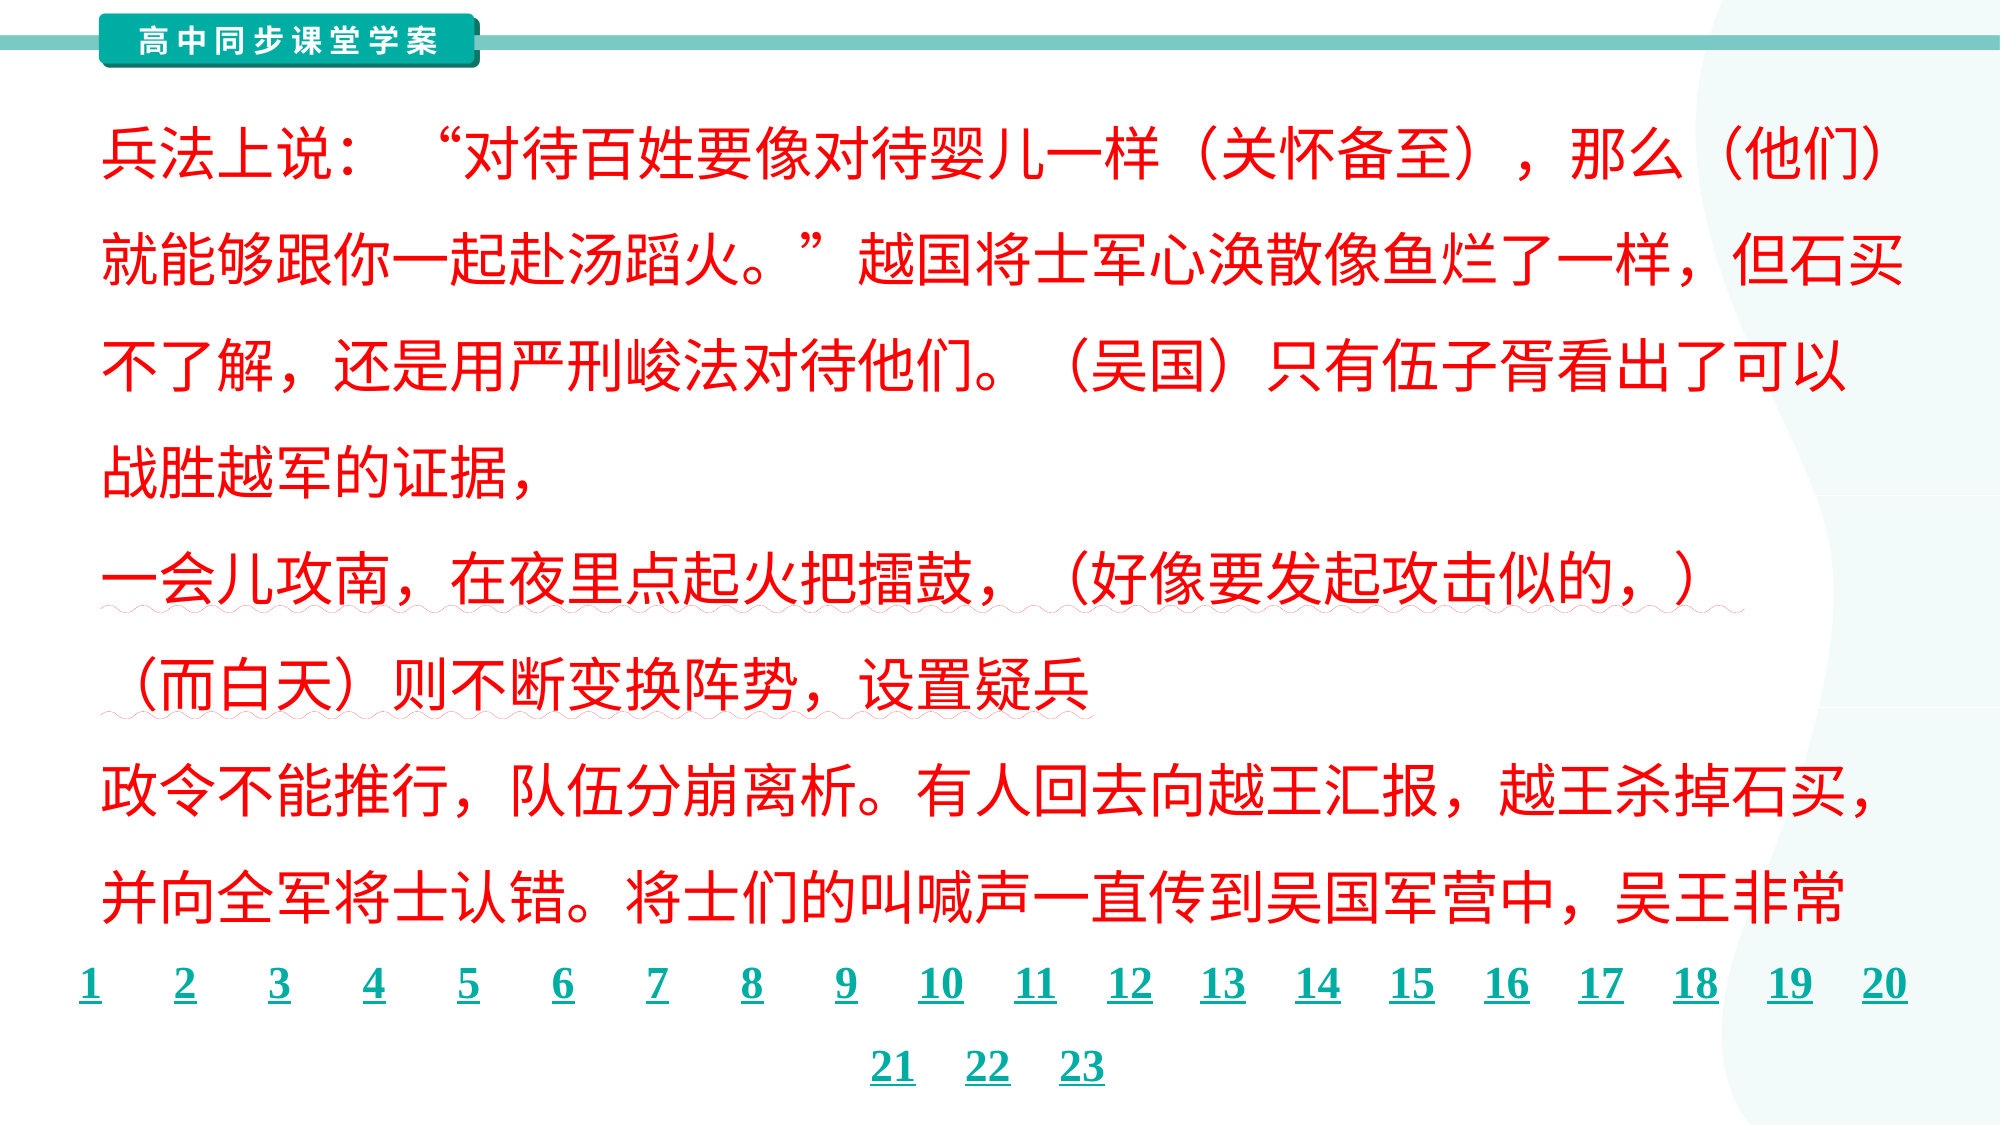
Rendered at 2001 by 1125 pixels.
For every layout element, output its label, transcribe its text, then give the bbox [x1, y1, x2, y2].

text_box 兵法上说： “对待百姓要像对待婴儿一样（关怀备至），那么（他们） 就能够跟你一起赴汤蹈火。”越国将士军心涣散像鱼烂了一样，但石买 不了解，还是用严刑峻法对待他们。（吴国）只有伍子胥看出了可以 战胜越军的证据，<uw>于是他改用奇谋异策，（命令吴军）一会儿攻北， 一会儿攻南，在夜里点起火把擂鼓，（好像要发起攻击似的，） （而白天）则不断变换阵势，设置疑兵</uw>。（结果，）越军溃散败北， 政令不能推行，队伍分崩离析。有人回去向越王汇报，越王杀掉石买， 并向全军将士认错。将士们的叫喊声一直传到吴国军营中，吴王非常 [100, 76, 1899, 931]
picture [0, 0, 2000, 1125]
